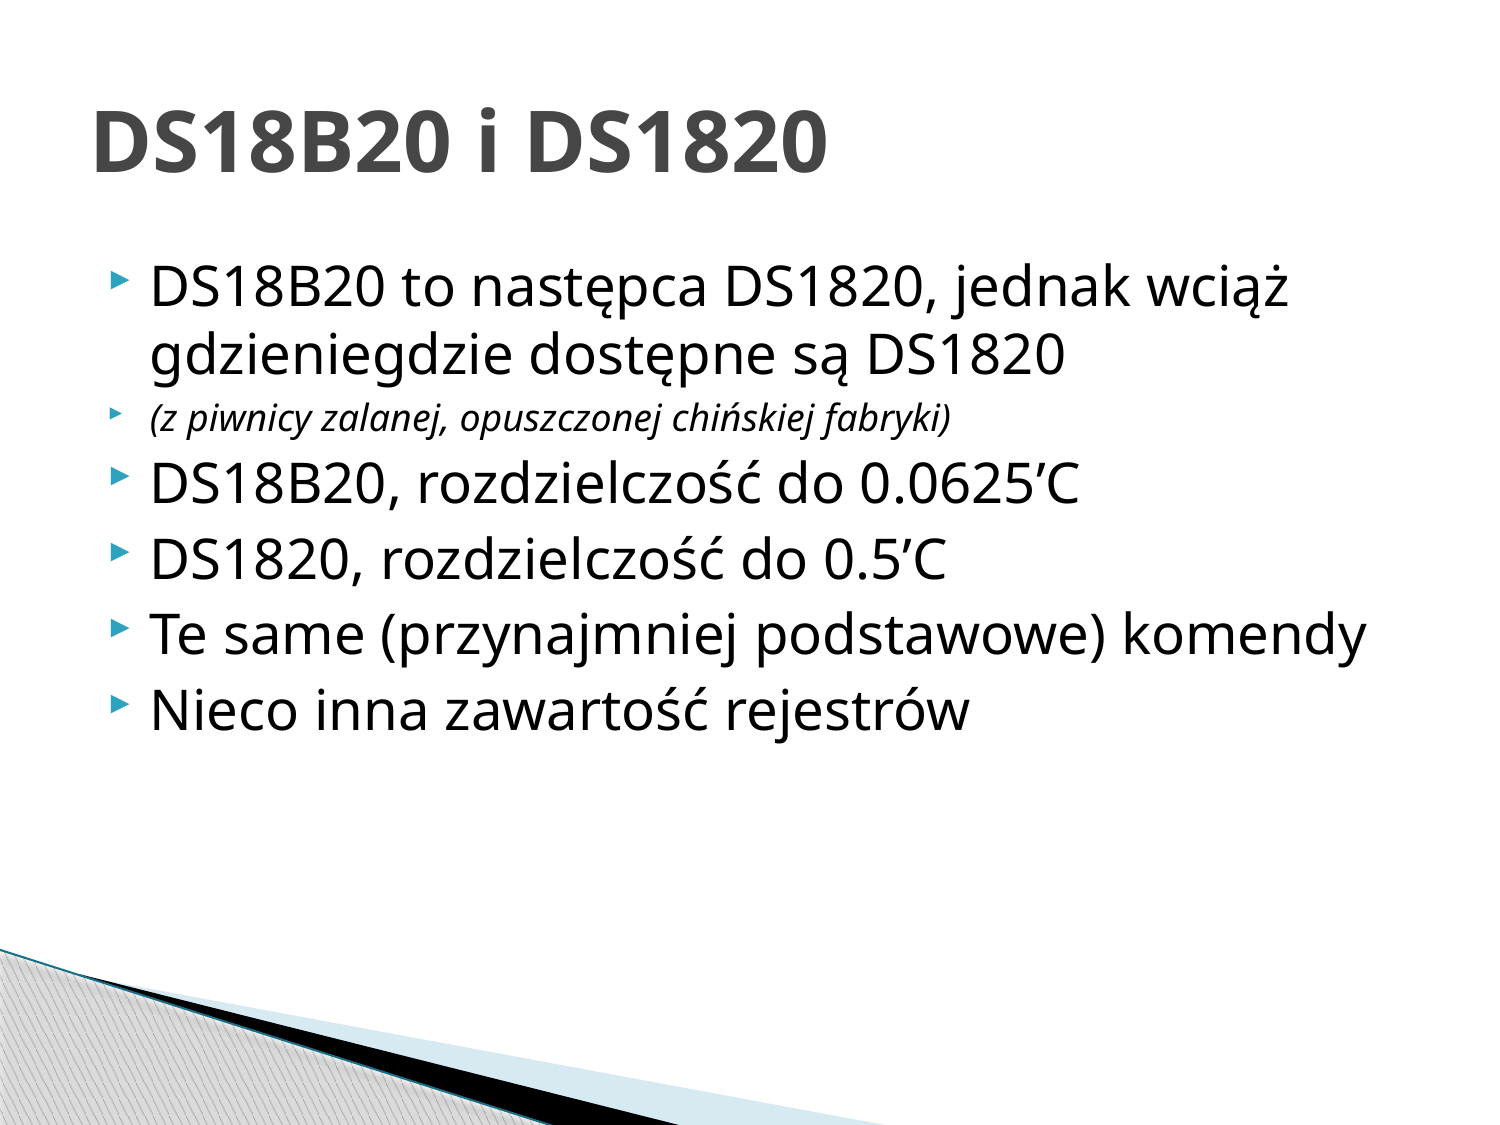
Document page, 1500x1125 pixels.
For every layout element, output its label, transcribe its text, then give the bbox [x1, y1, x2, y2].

title DS18B20 i DS1820 [75, 45, 1425, 233]
list DS18B20 to następca DS1820, jednak wciąż gdzieniegdzie dostępne są DS1820 (z piwnicy zalanej, opuszczonej chińskiej fabryki) DS18B20, rozdzielczość do 0.0625’C DS1820, rozdzielczość do 0.5’C Te same (przynajmniej podstawowe) komendy Nieco inna zawartość rejestrów [75, 243, 1425, 986]
